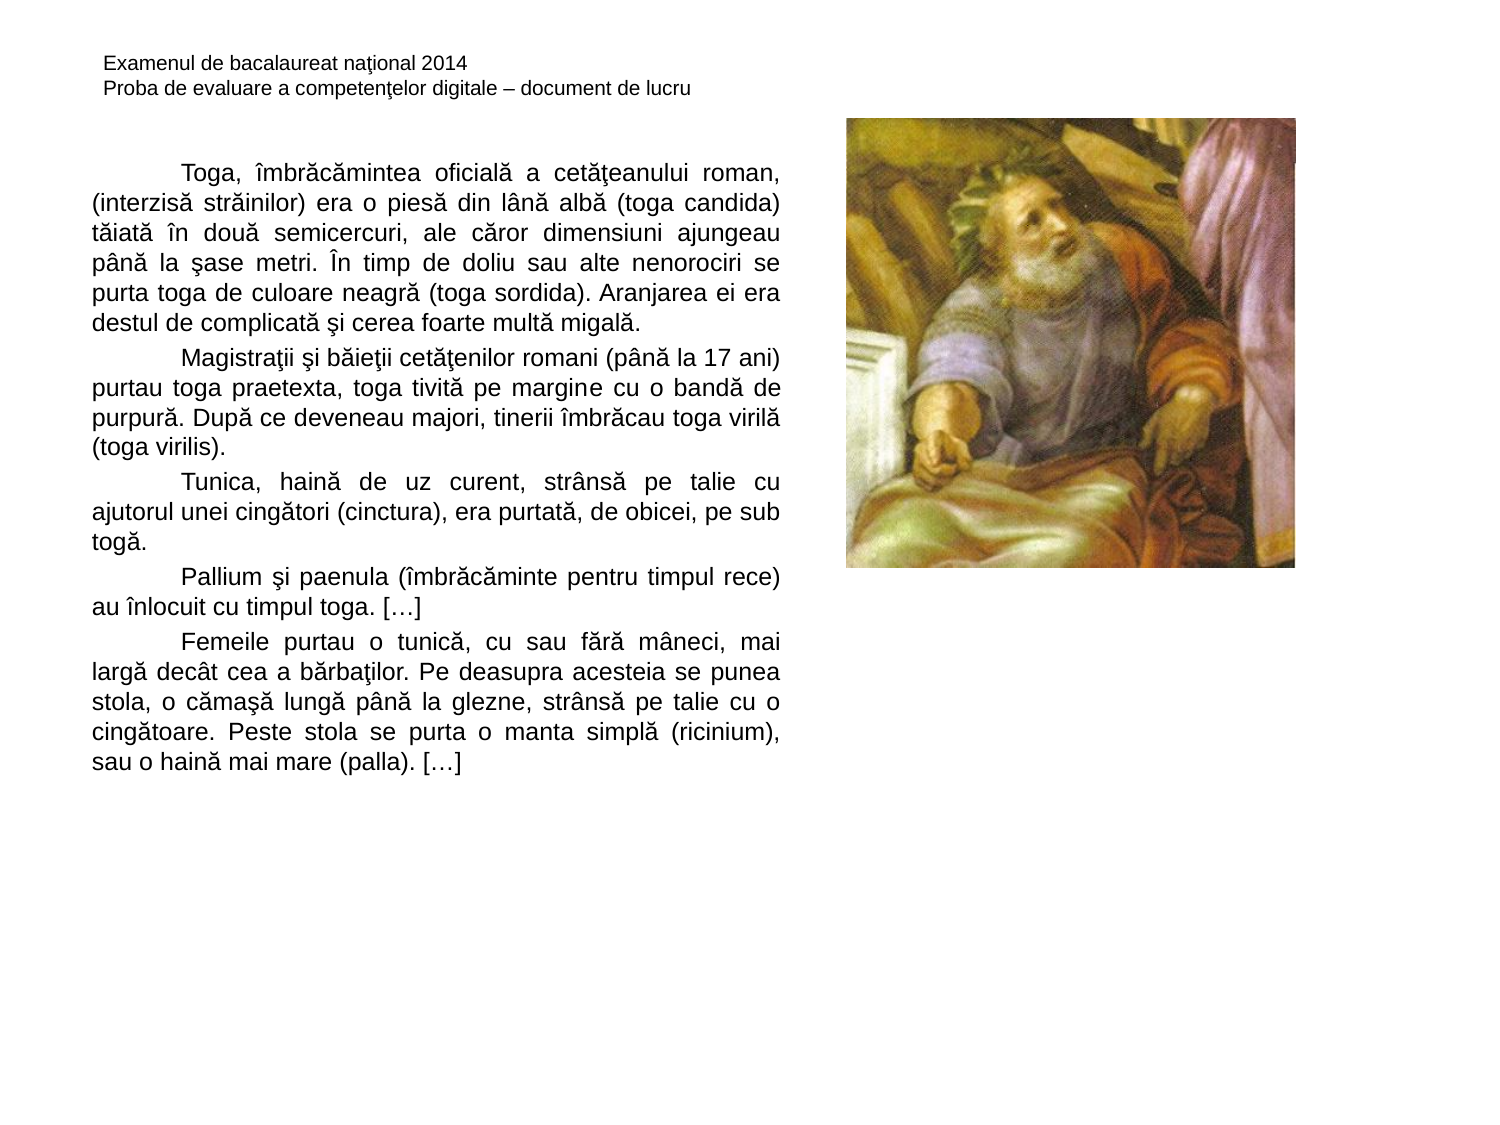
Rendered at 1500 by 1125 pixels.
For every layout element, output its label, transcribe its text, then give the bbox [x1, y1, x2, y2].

list Toga, îmbrăcămintea oficială a cetăţeanului roman, (interzisă străinilor) era o piesă din lână albă (toga candida) tăiată în două semicercuri, ale căror dimensiuni ajungeau până la şase metri. În timp de doliu sau alte nenorociri se purta toga de culoare neagră (toga sordida). Aranjarea ei era destul de complicată şi cerea foarte multă migală. Magistraţii şi băieţii cetăţenilor romani (până la 17 ani) purtau toga praetexta, toga tivită pe margine cu o bandă de purpură. După ce deveneau majori, tinerii îmbrăcau toga virilă (toga virilis). Tunica, haină de uz curent, strânsă pe talie cu ajutorul unei cingători (cinctura), era purtată, de obicei, pe sub togă. Pallium şi paenula (îmbrăcăminte pentru timpul rece) au înlocuit cu timpul toga. […] Femeile purtau o tunică, cu sau fără mâneci, mai largă decât cea a bărbaţilor. Pe deasupra acesteia se punea stola, o cămaşă lungă până la glezne, strânsă pe talie cu o cingătoare. Peste stola se purta o manta simplă (ricinium), sau o haină mai mare (palla). […] [76, 148, 798, 1061]
text_box Examenul de bacalaureat naţional 2014 Proba de evaluare a competenţelor digitale – document de lucru [88, 42, 1459, 108]
picture [845, 118, 1296, 569]
